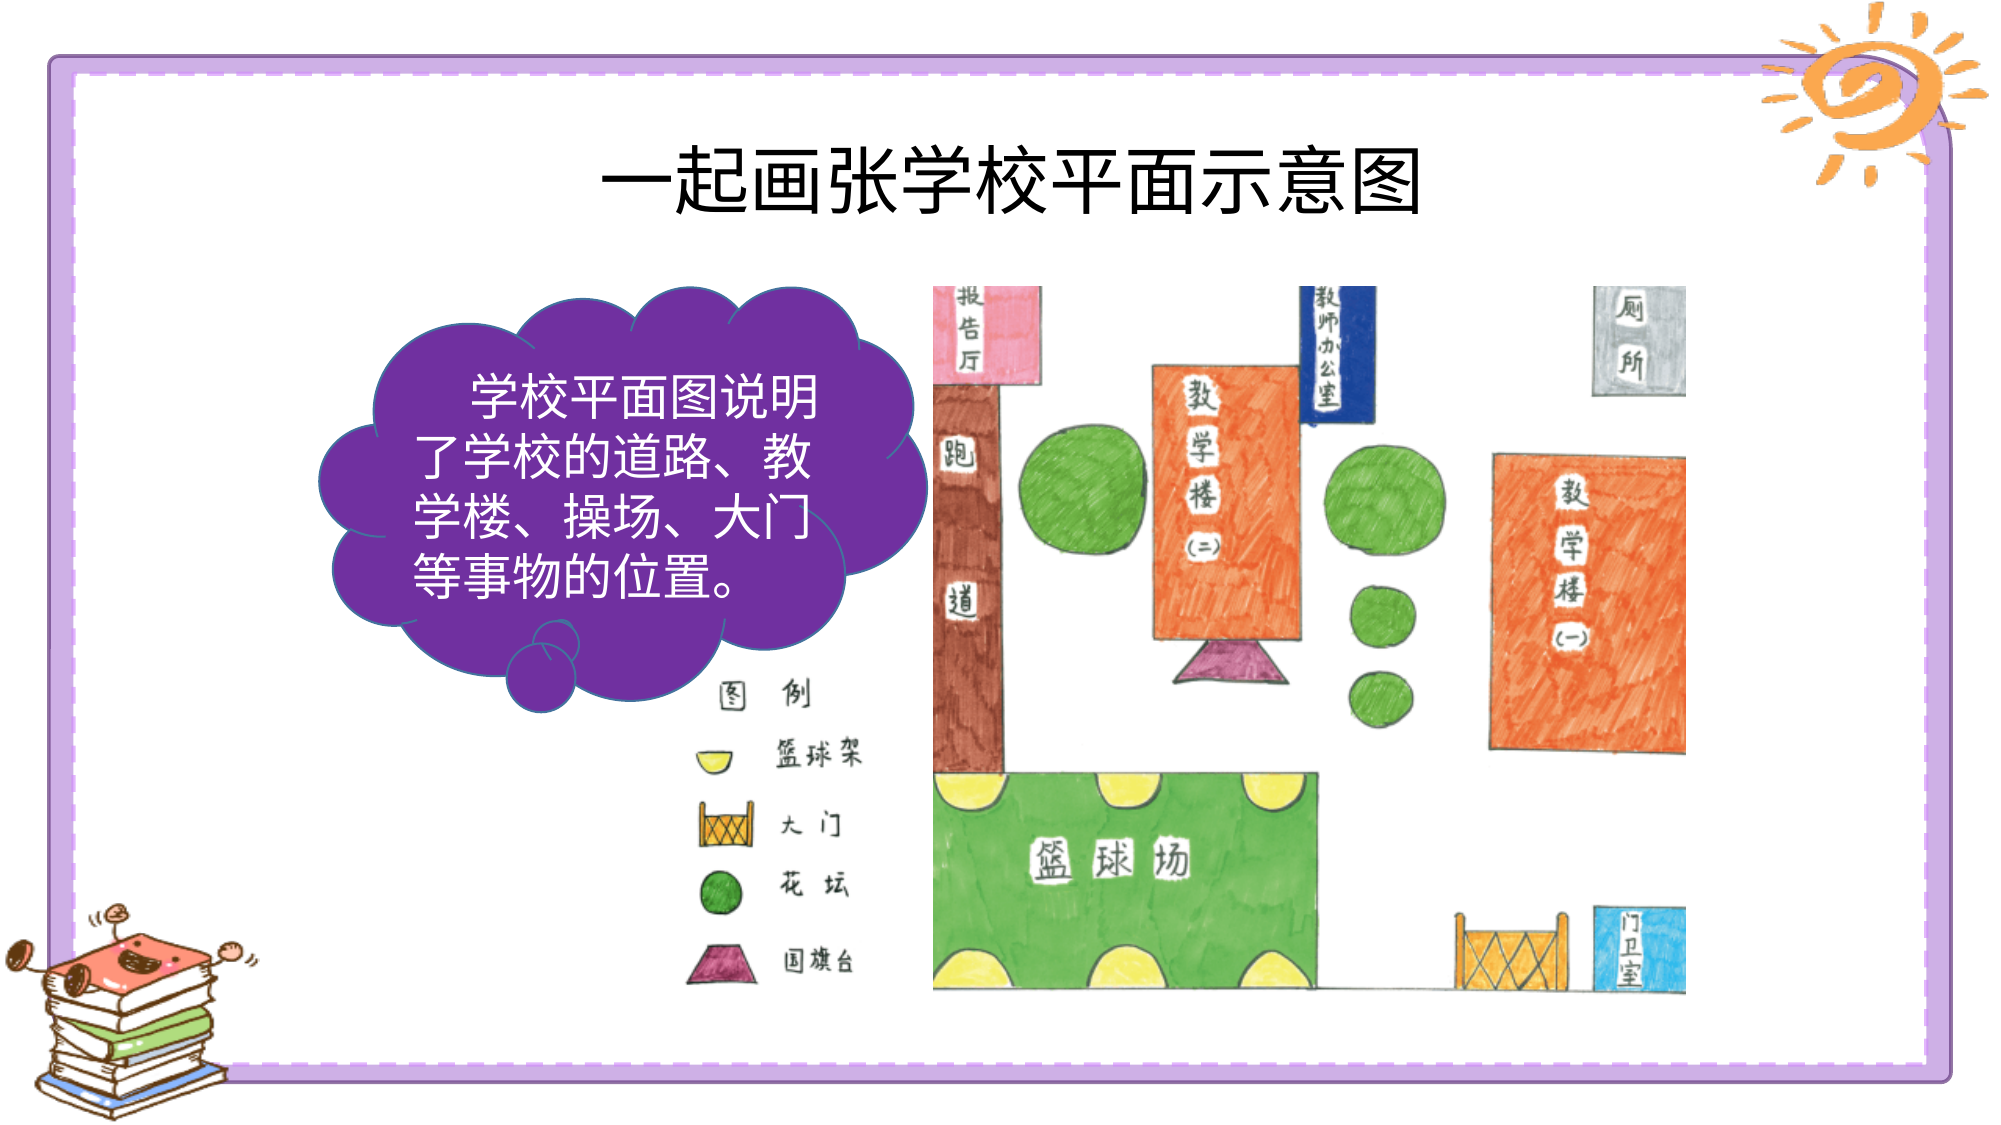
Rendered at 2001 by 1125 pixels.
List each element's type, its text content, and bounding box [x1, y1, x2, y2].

picture [933, 286, 1686, 996]
picture [676, 669, 871, 996]
text_box 学校平面图说明了学校的道路、教学楼、操场、大门等事物的位置。 [397, 357, 868, 613]
picture [0, 902, 260, 1123]
picture [1725, 0, 2001, 204]
text_box 一起画张学校平面示意图 [373, 126, 1650, 232]
text_box [318, 286, 929, 714]
